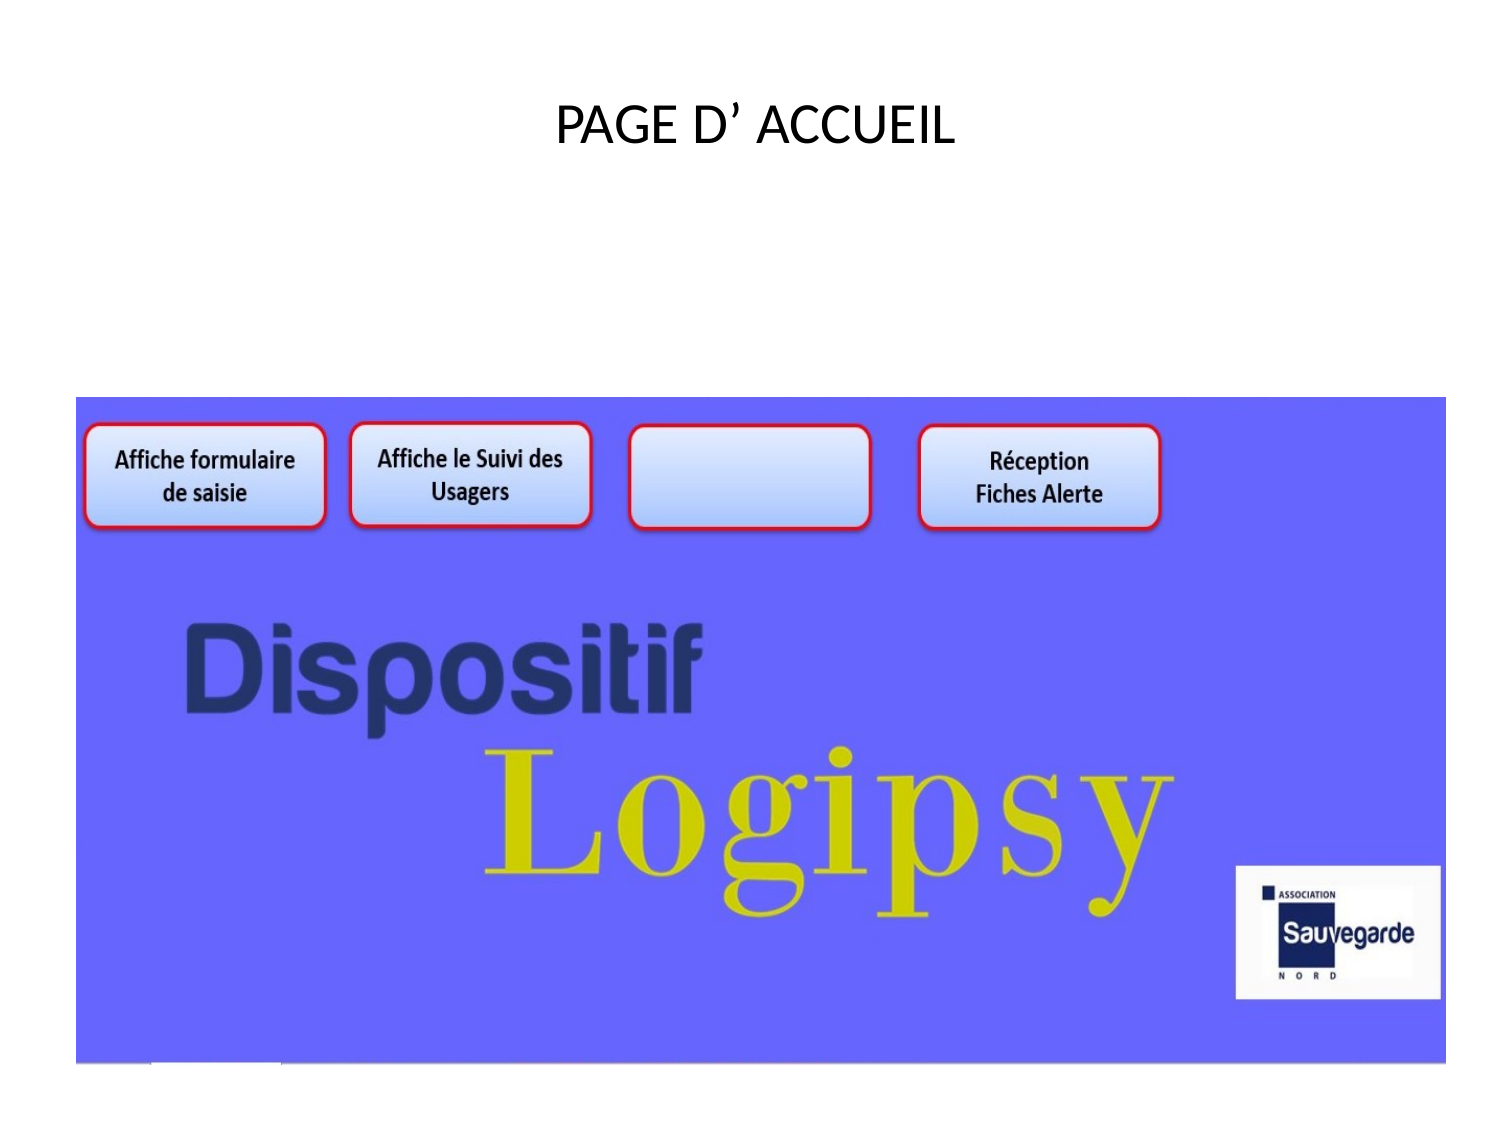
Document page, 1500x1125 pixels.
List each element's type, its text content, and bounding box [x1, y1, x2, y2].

picture [76, 396, 1446, 1065]
text_box PAGE D’ ACCUEIL [100, 78, 1412, 163]
